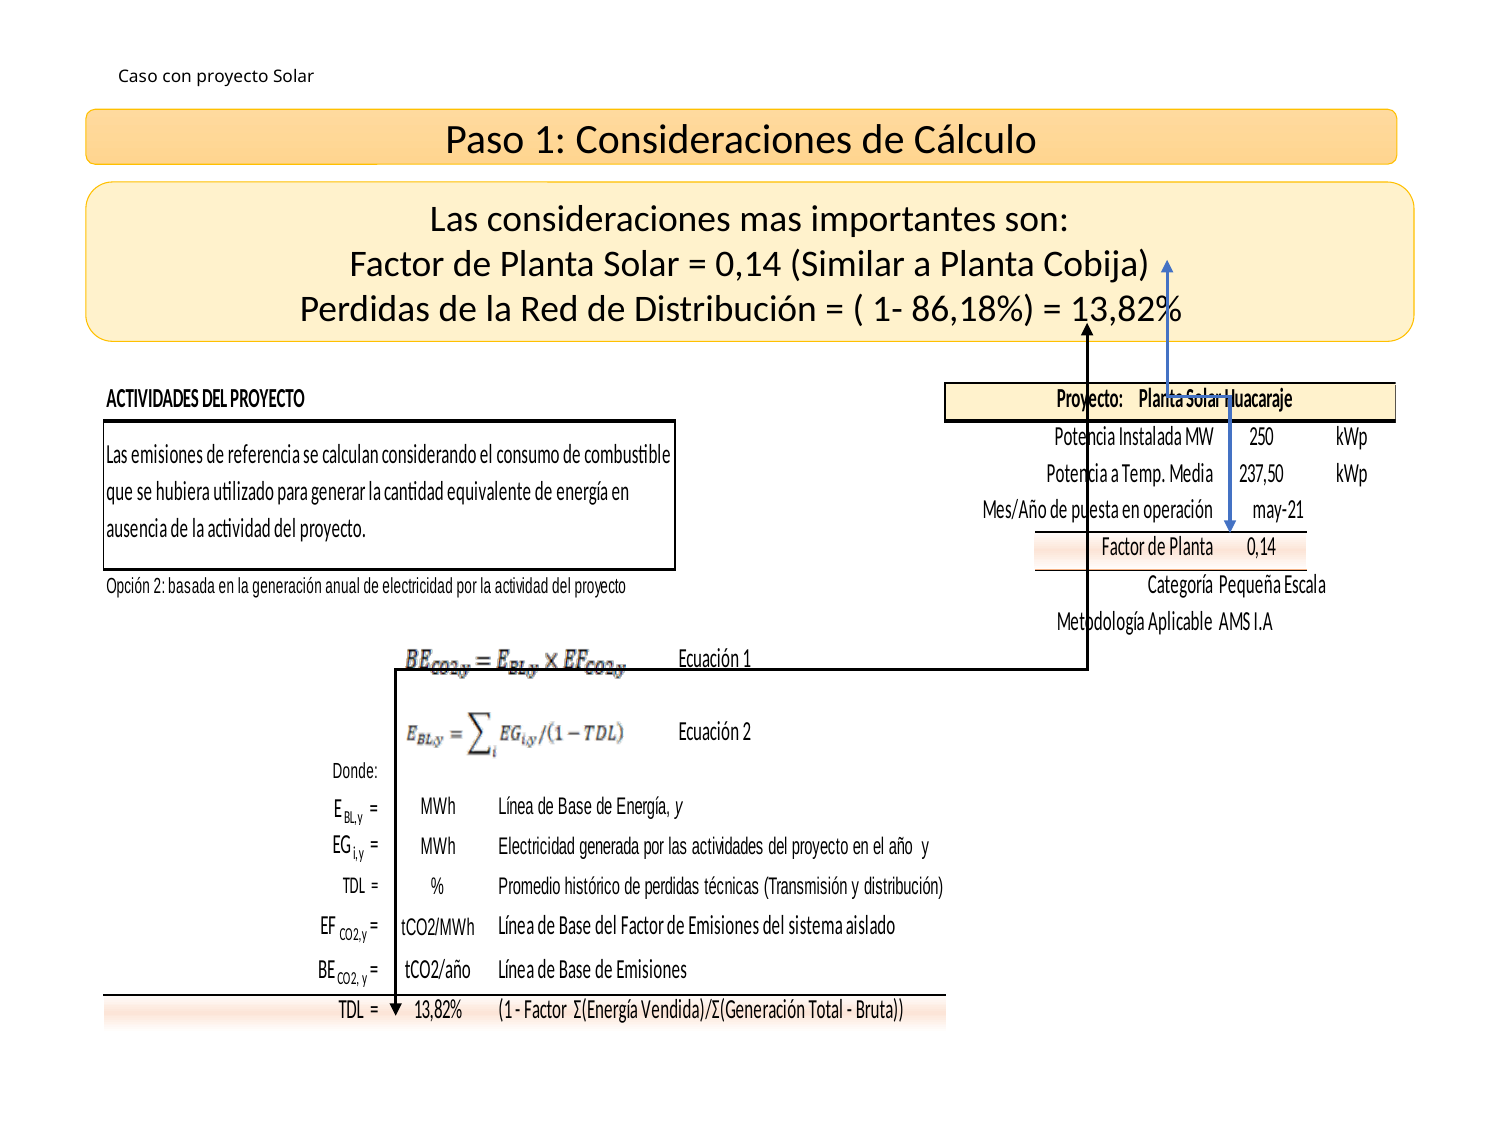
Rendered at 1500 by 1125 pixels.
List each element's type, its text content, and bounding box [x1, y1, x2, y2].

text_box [394, 323, 1088, 1015]
title Caso con proyecto Solar [103, 59, 1397, 95]
text_box Las consideraciones mas importantes son: Factor de Planta Solar = 0,14 (Similar a Planta Cobija) Perdidas de la Red de Distribución = ( 1- 86,18%) = 13,82% [85, 181, 1415, 342]
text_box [1088, 364, 1335, 428]
text_box Paso 1: Consideraciones de Cálculo [85, 108, 1398, 165]
picture [103, 382, 1397, 1033]
